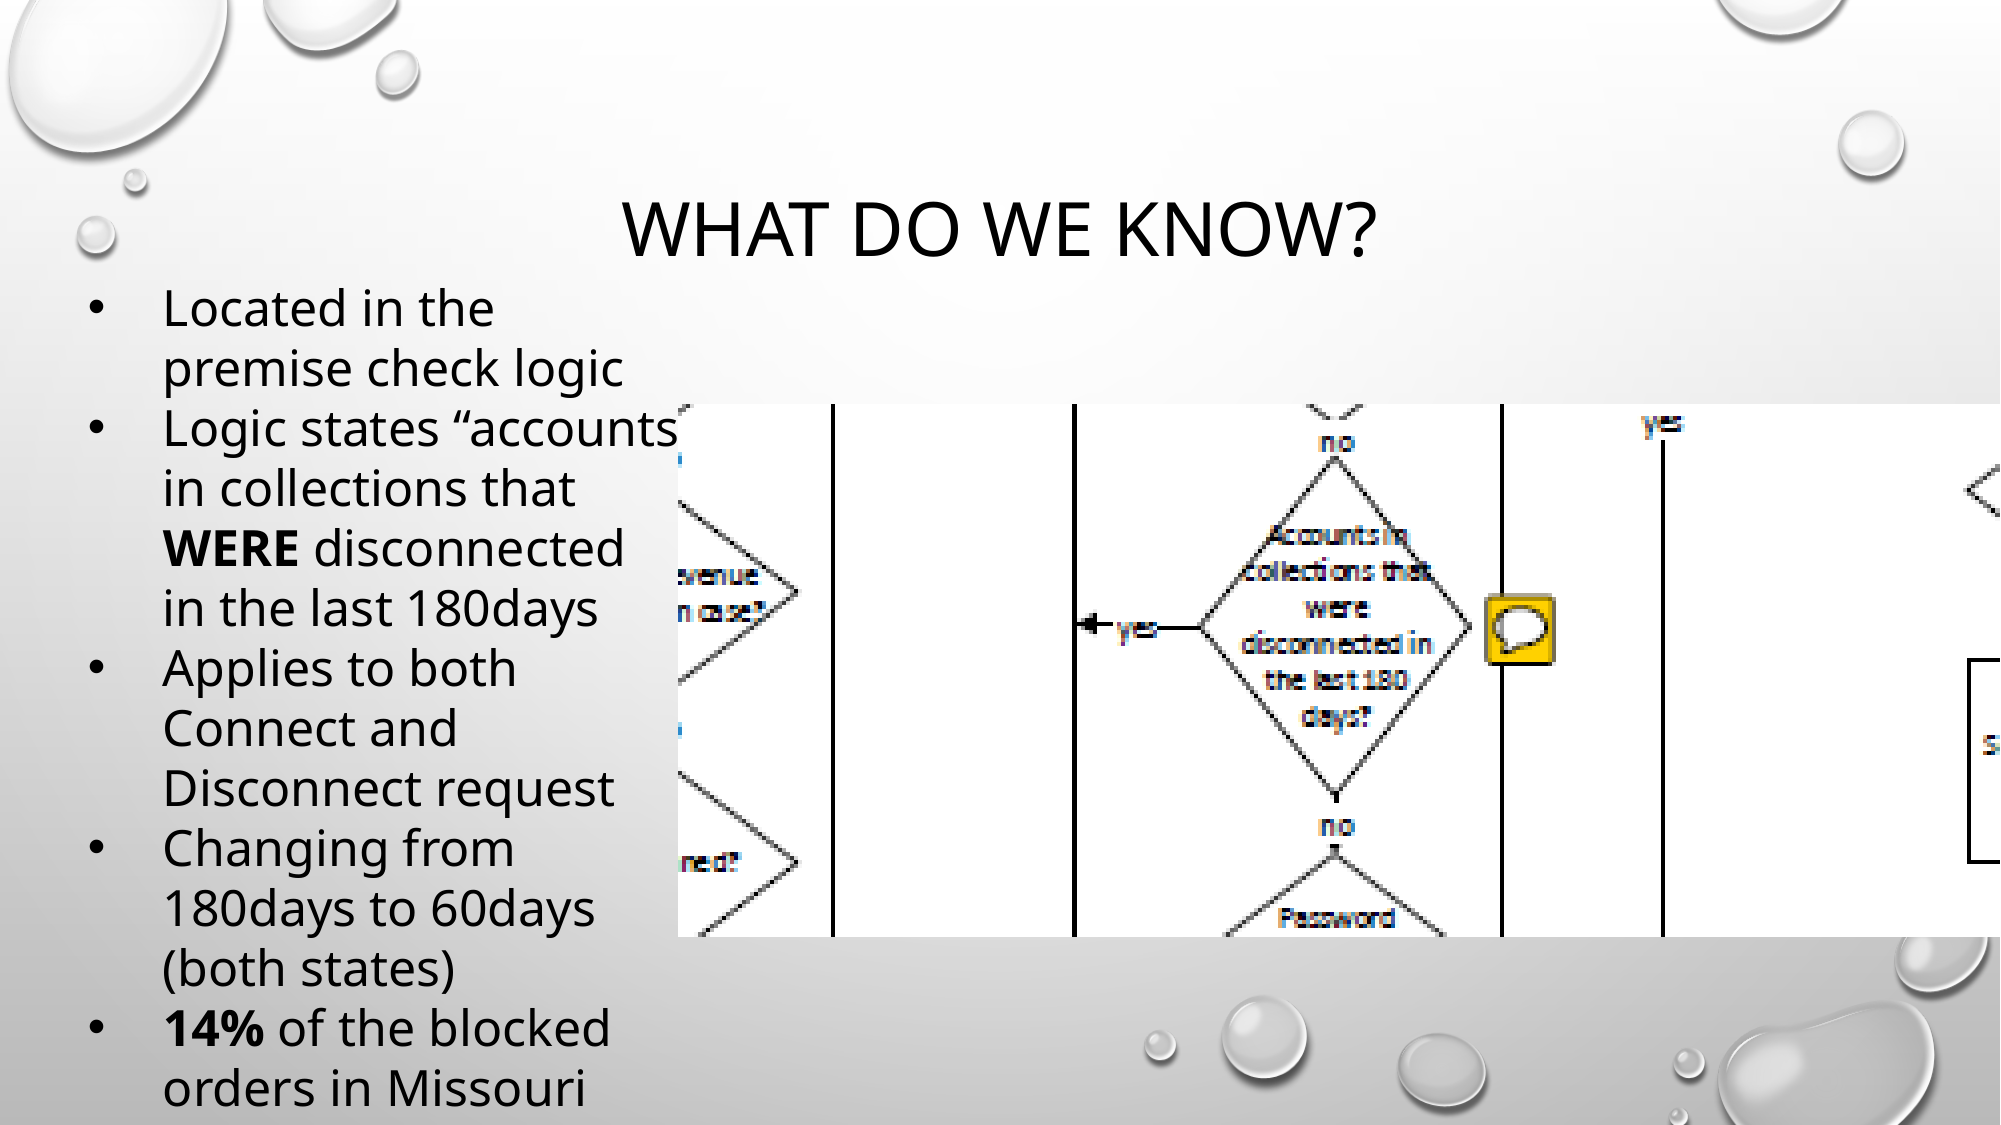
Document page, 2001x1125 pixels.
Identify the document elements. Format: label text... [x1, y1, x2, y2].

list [678, 404, 2000, 937]
title What do we Know? [149, 101, 1851, 364]
picture [697, 937, 2000, 1125]
picture [0, 0, 2000, 1125]
text_box Located in the premise check logic Logic states “accounts in collections that WERE disconnected in the last 180days Applies to both Connect and Disconnect request Changing from 180days to 60days (both states) 14% of the blocked orders in Missouri and 22% of the blocked orders in Illinois [73, 269, 697, 1125]
